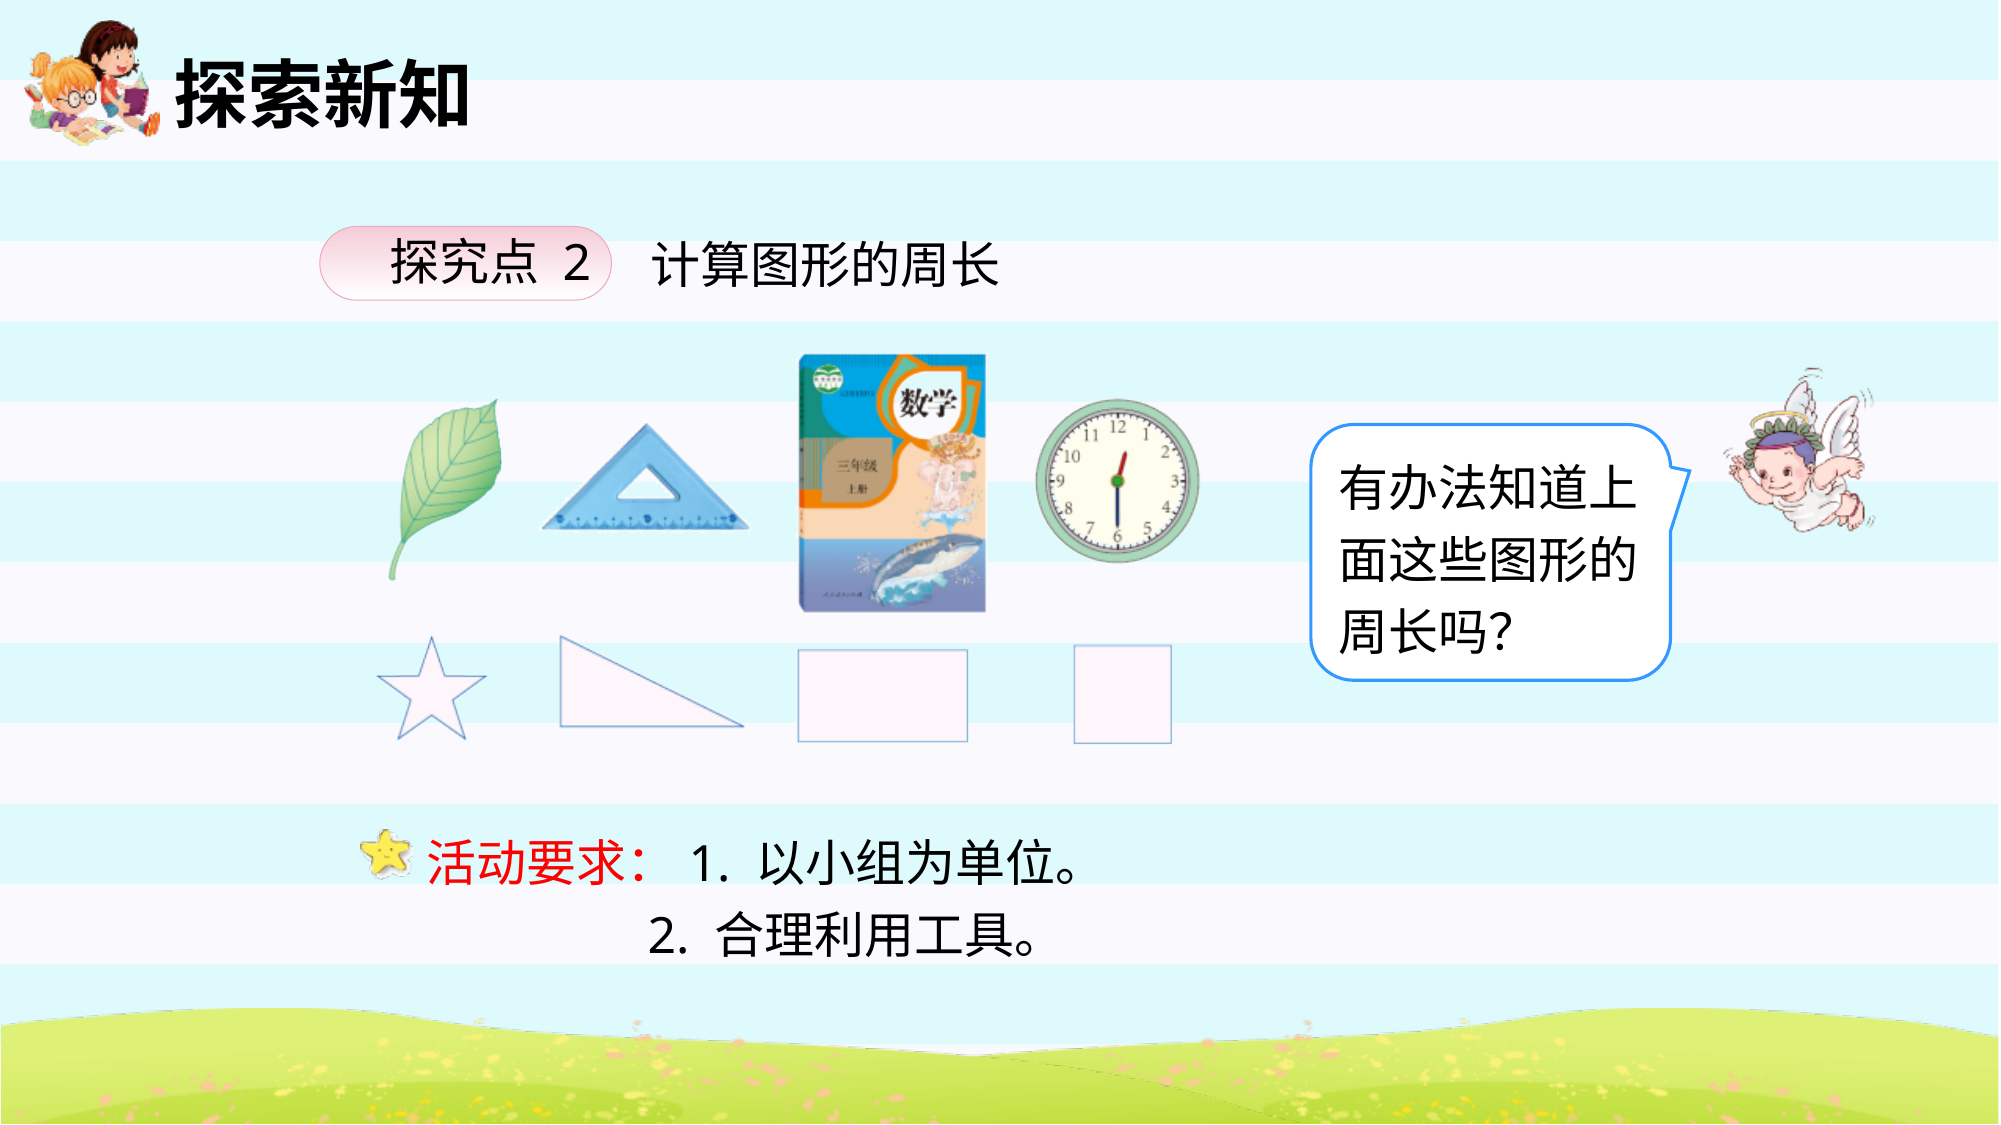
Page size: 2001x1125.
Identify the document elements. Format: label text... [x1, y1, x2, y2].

text_box 活动要求：1. 以小组为单位。 2. 合理利用工具。 [411, 812, 1490, 971]
text_box [319, 225, 589, 301]
picture [359, 347, 1221, 757]
picture [1, 1008, 1999, 1124]
text_box 探究点 2 [374, 222, 636, 298]
text_box 计算图形的周长 [635, 226, 1334, 302]
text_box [1310, 365, 1885, 689]
text_box 探索新知 [159, 39, 618, 145]
picture [359, 822, 413, 884]
picture [24, 20, 160, 146]
